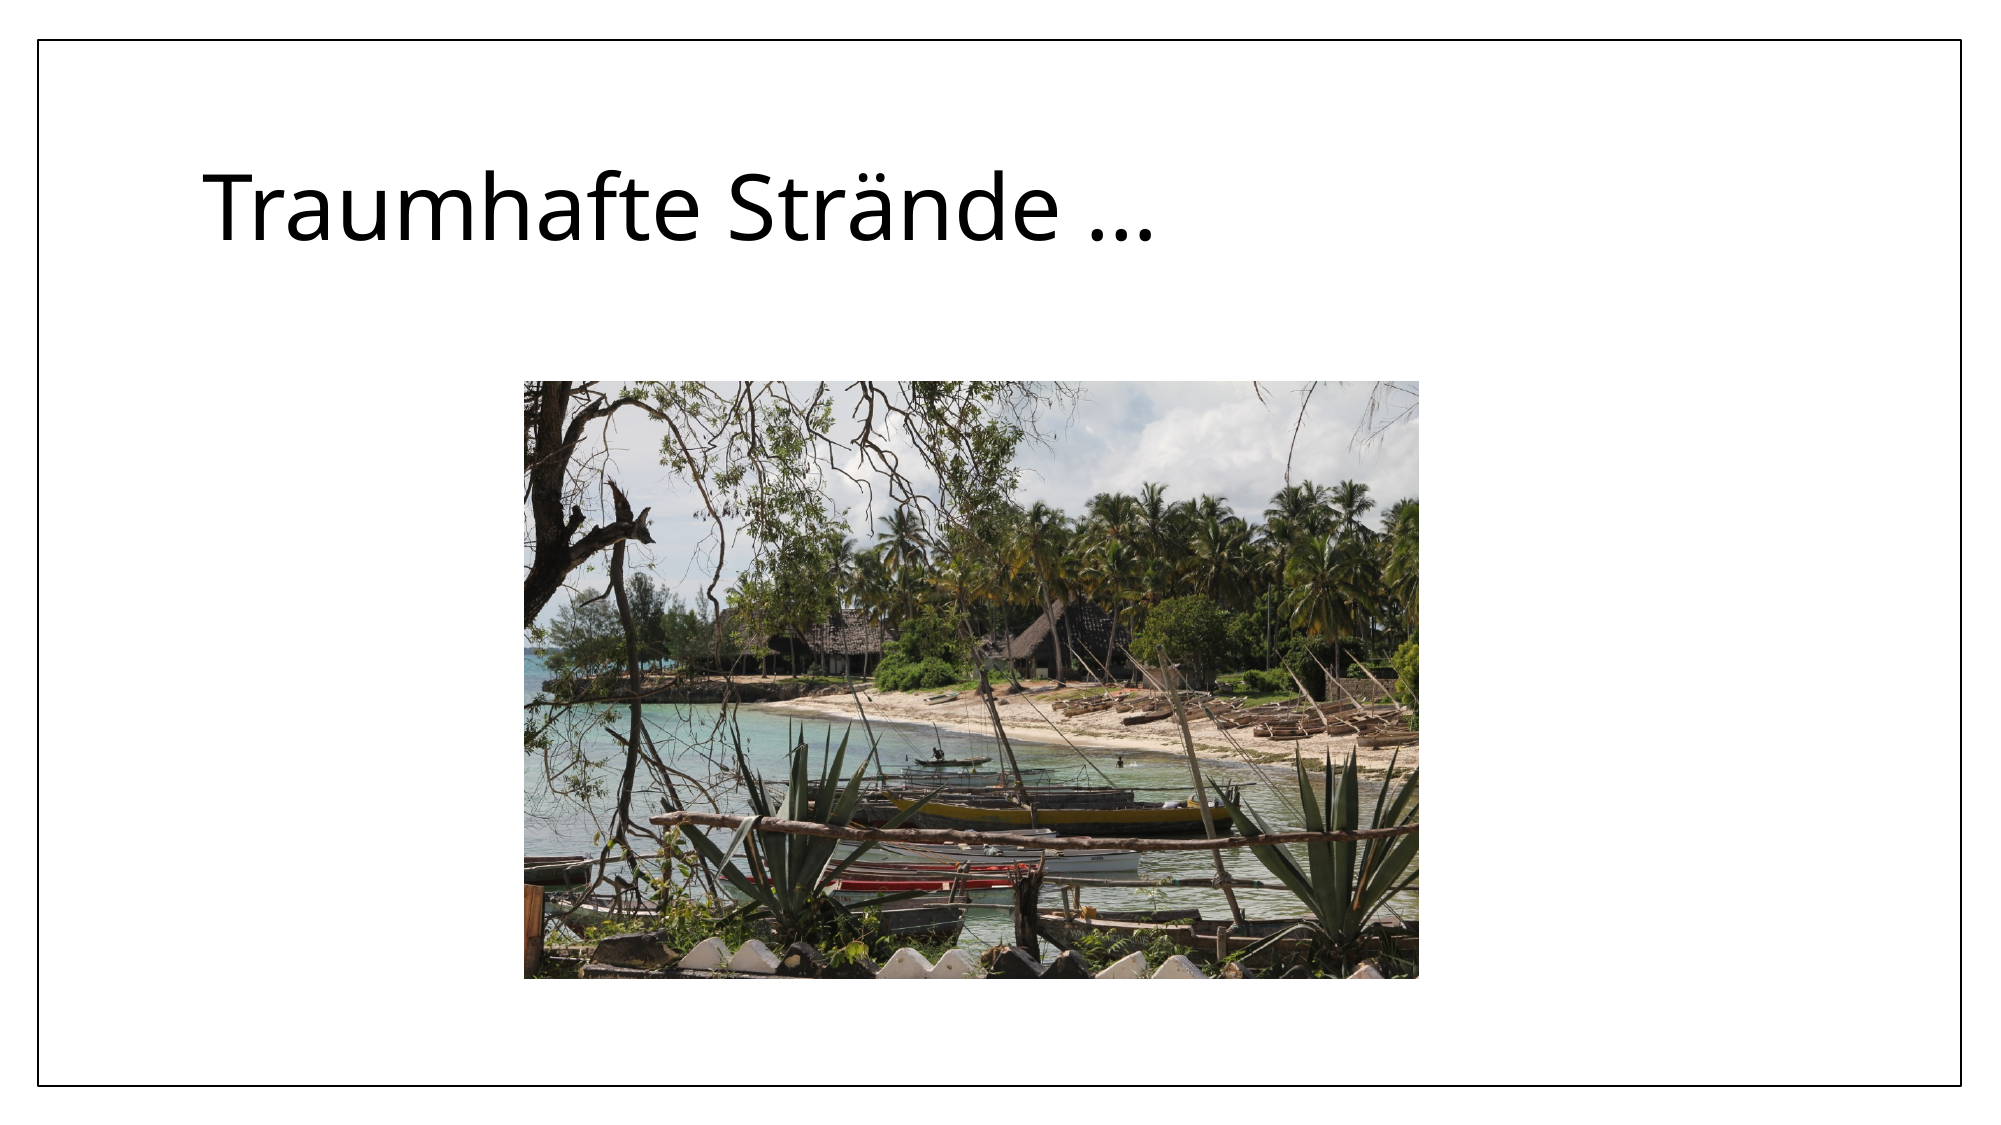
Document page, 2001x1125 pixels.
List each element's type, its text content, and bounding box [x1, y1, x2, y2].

picture [524, 381, 1420, 979]
title Traumhafte Strände … [187, 99, 1808, 323]
